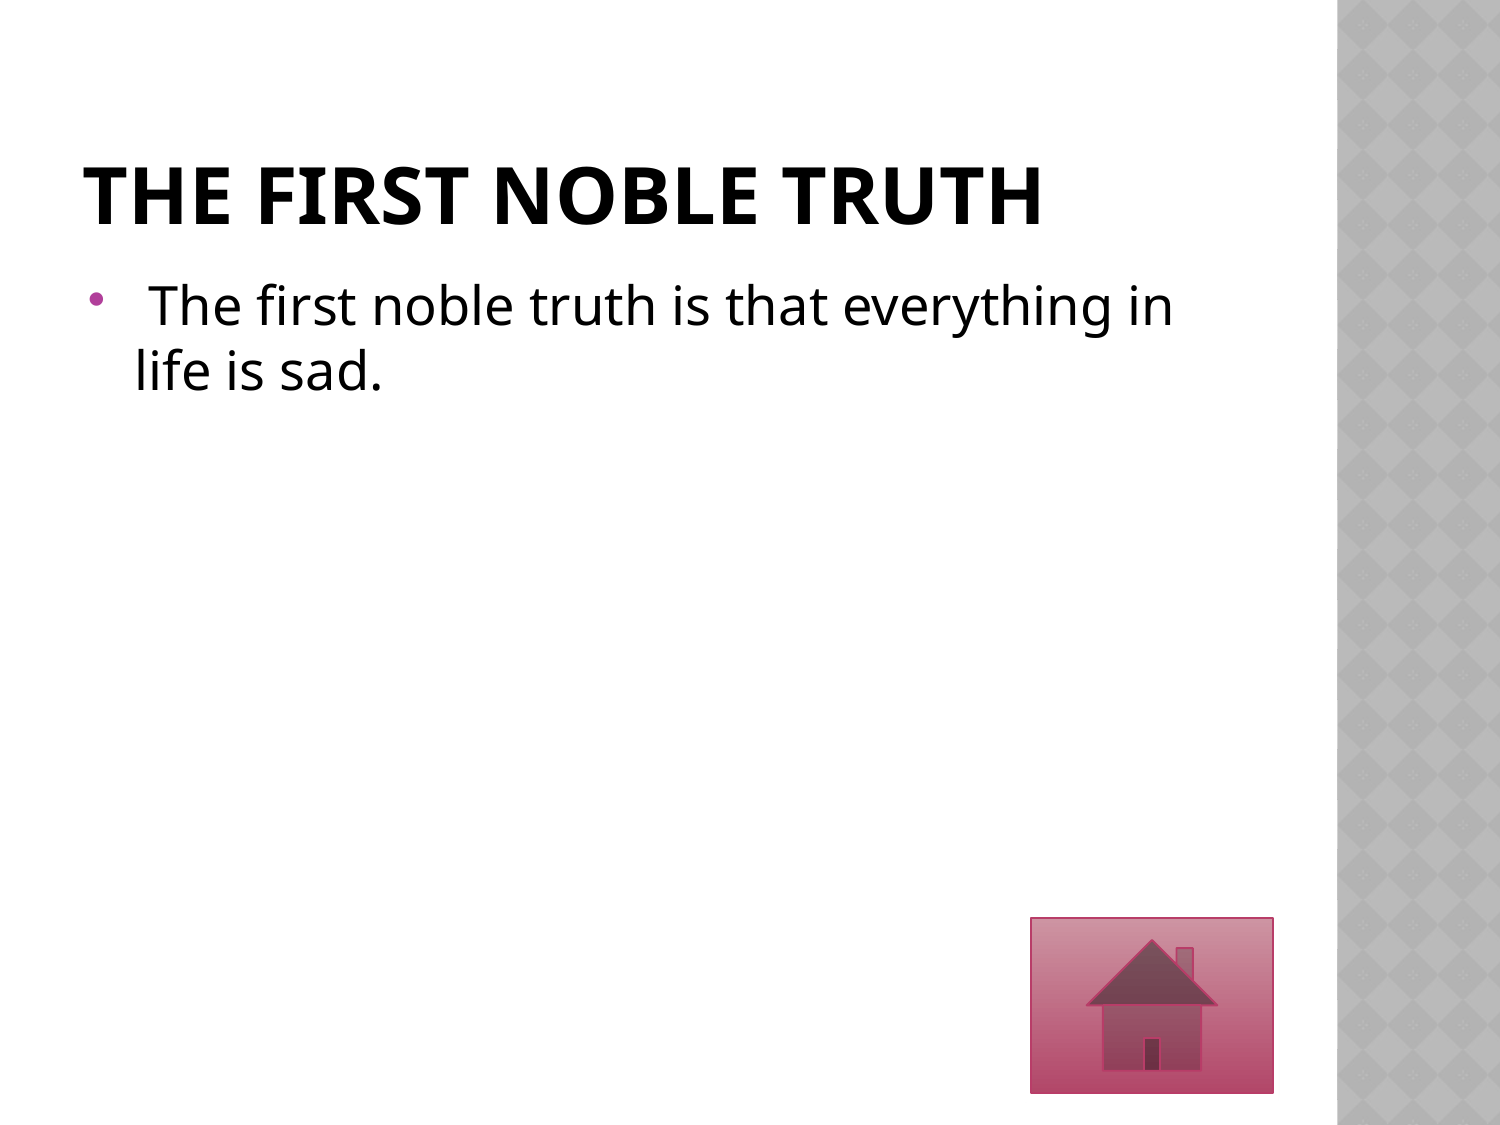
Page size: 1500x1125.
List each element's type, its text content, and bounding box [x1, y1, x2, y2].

text_box [1030, 917, 1274, 1094]
list The first noble truth is that everything in life is sad. [75, 264, 1263, 1059]
title The first noble truth [75, 52, 1263, 240]
